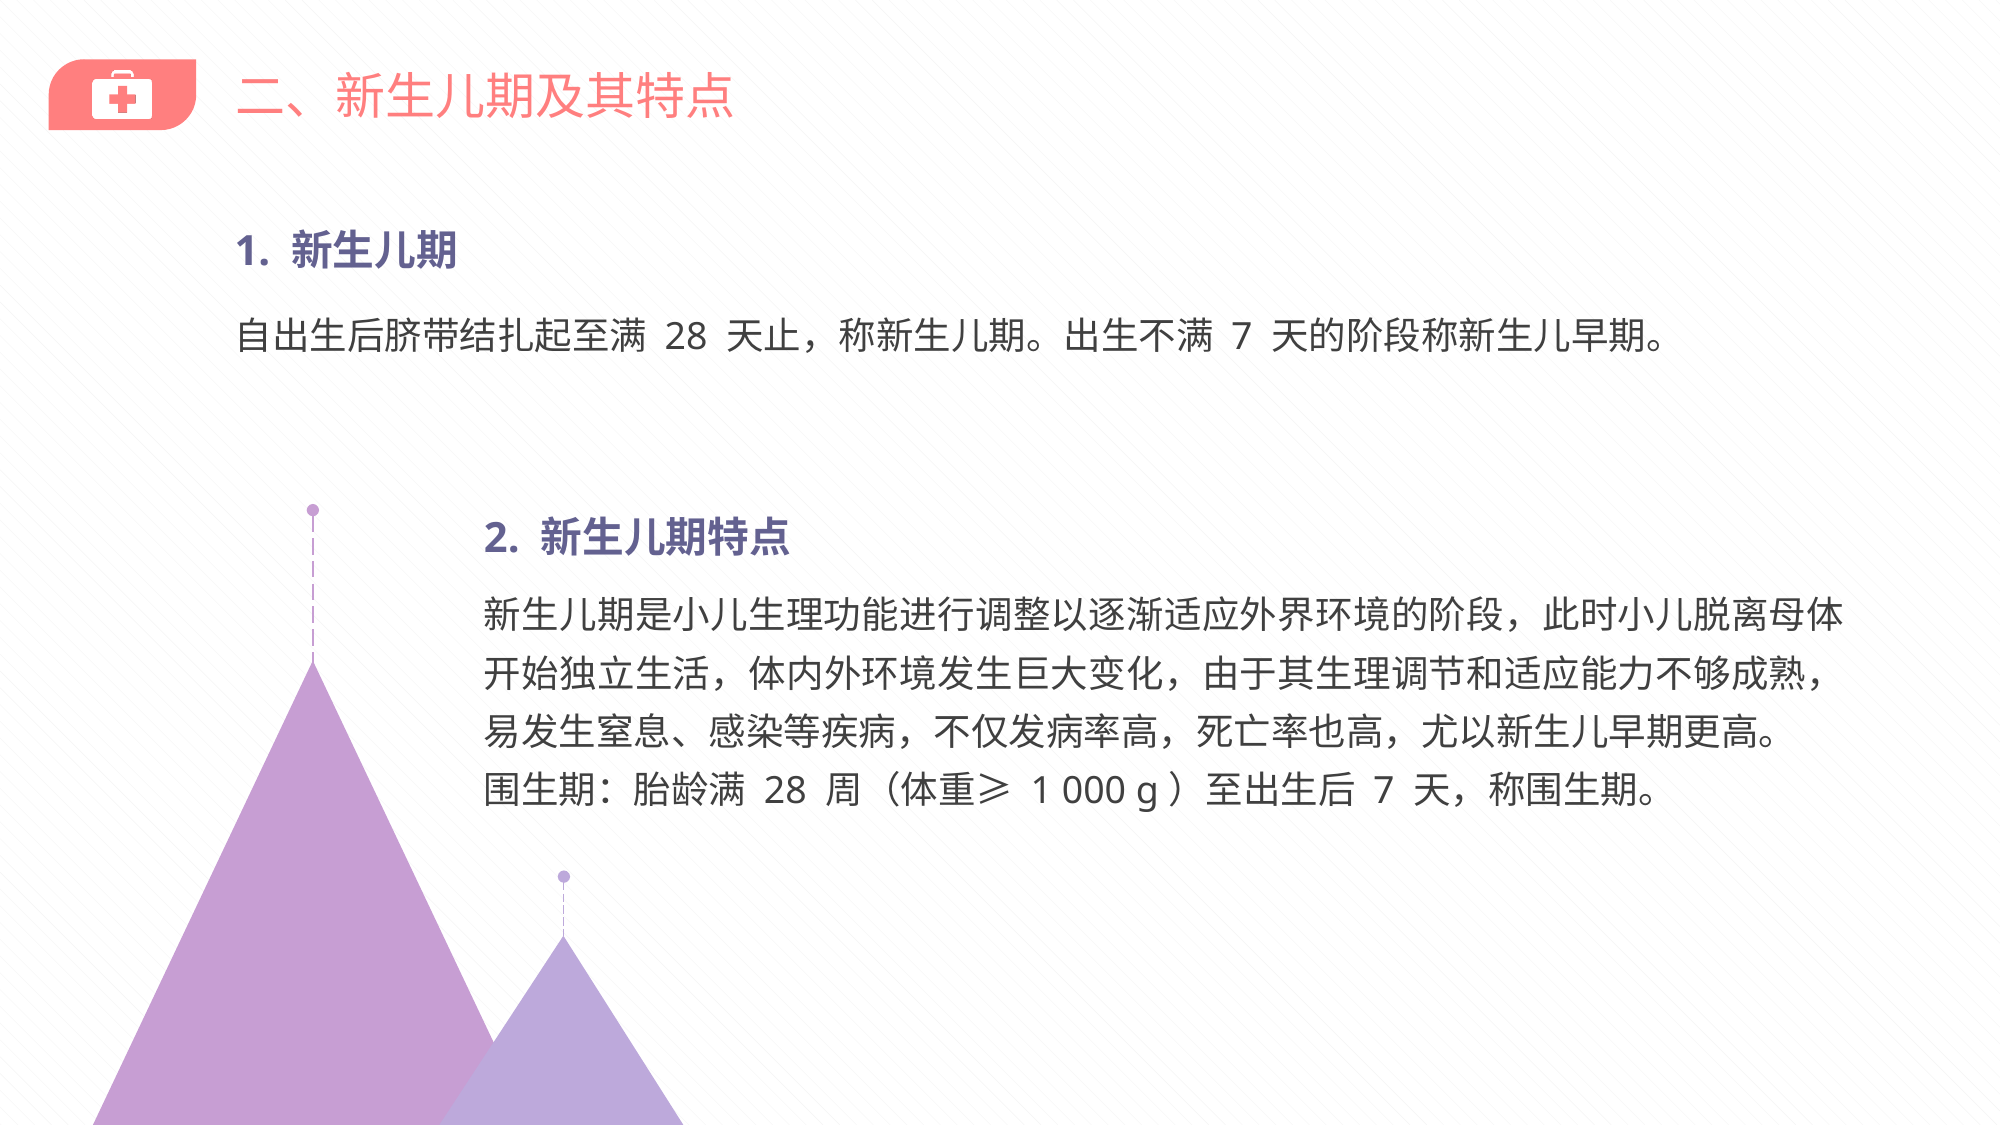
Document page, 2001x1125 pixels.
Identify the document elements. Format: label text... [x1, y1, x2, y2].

text_box [91, 659, 494, 1125]
text_box 新生儿期是小儿生理功能进行调整以逐渐适应外界环境的阶段，此时小儿脱离母体开始独立生活，体内外环境发生巨大变化，由于其生理调节和适应能力不够成熟，易发生窒息、感染等疾病，不仅发病率高，死亡率也高，尤以新生儿早期更高。 围生期：胎龄满 28 周（体重≥ 1 000 g）至出生后 7 天，称围生期。 [469, 570, 1859, 812]
text_box 1. 新生儿期 [219, 215, 551, 275]
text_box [48, 50, 1934, 139]
text_box 自出生后脐带结扎起至满 28 天止，称新生儿期。出生不满 7 天的阶段称新生儿早期。 [219, 282, 1815, 460]
text_box 2. 新生儿期特点 [469, 503, 927, 563]
text_box [438, 934, 685, 1125]
